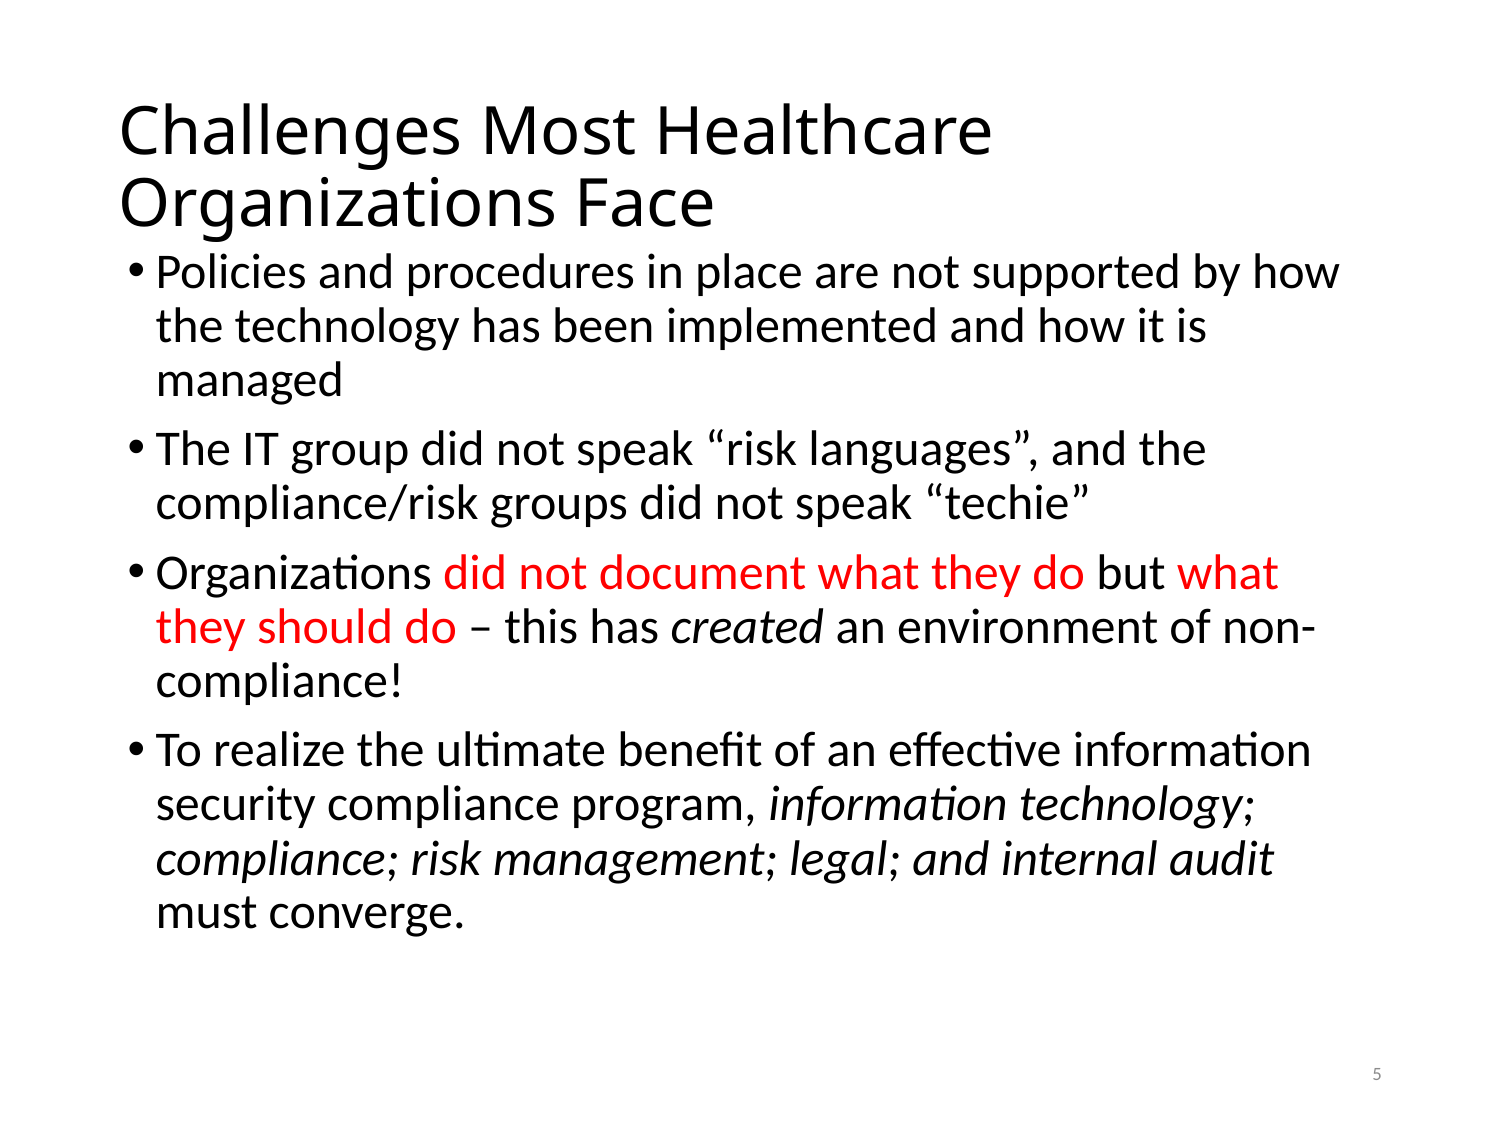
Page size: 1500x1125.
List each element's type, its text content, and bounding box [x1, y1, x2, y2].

slide_number 5 [1059, 1042, 1397, 1103]
list Policies and procedures in place are not supported by how the technology has been implemented and how it is managed The IT group did not speak “risk languages”, and the compliance/risk groups did not speak “techie” Organizations did not document what they do but what they should do – this has created an environment of non-compliance! To realize the ultimate benefit of an effective information security compliance program, information technology; compliance; risk management; legal; and internal audit must converge. [112, 237, 1388, 1033]
title Challenges Most Healthcare Organizations Face [103, 59, 1397, 278]
